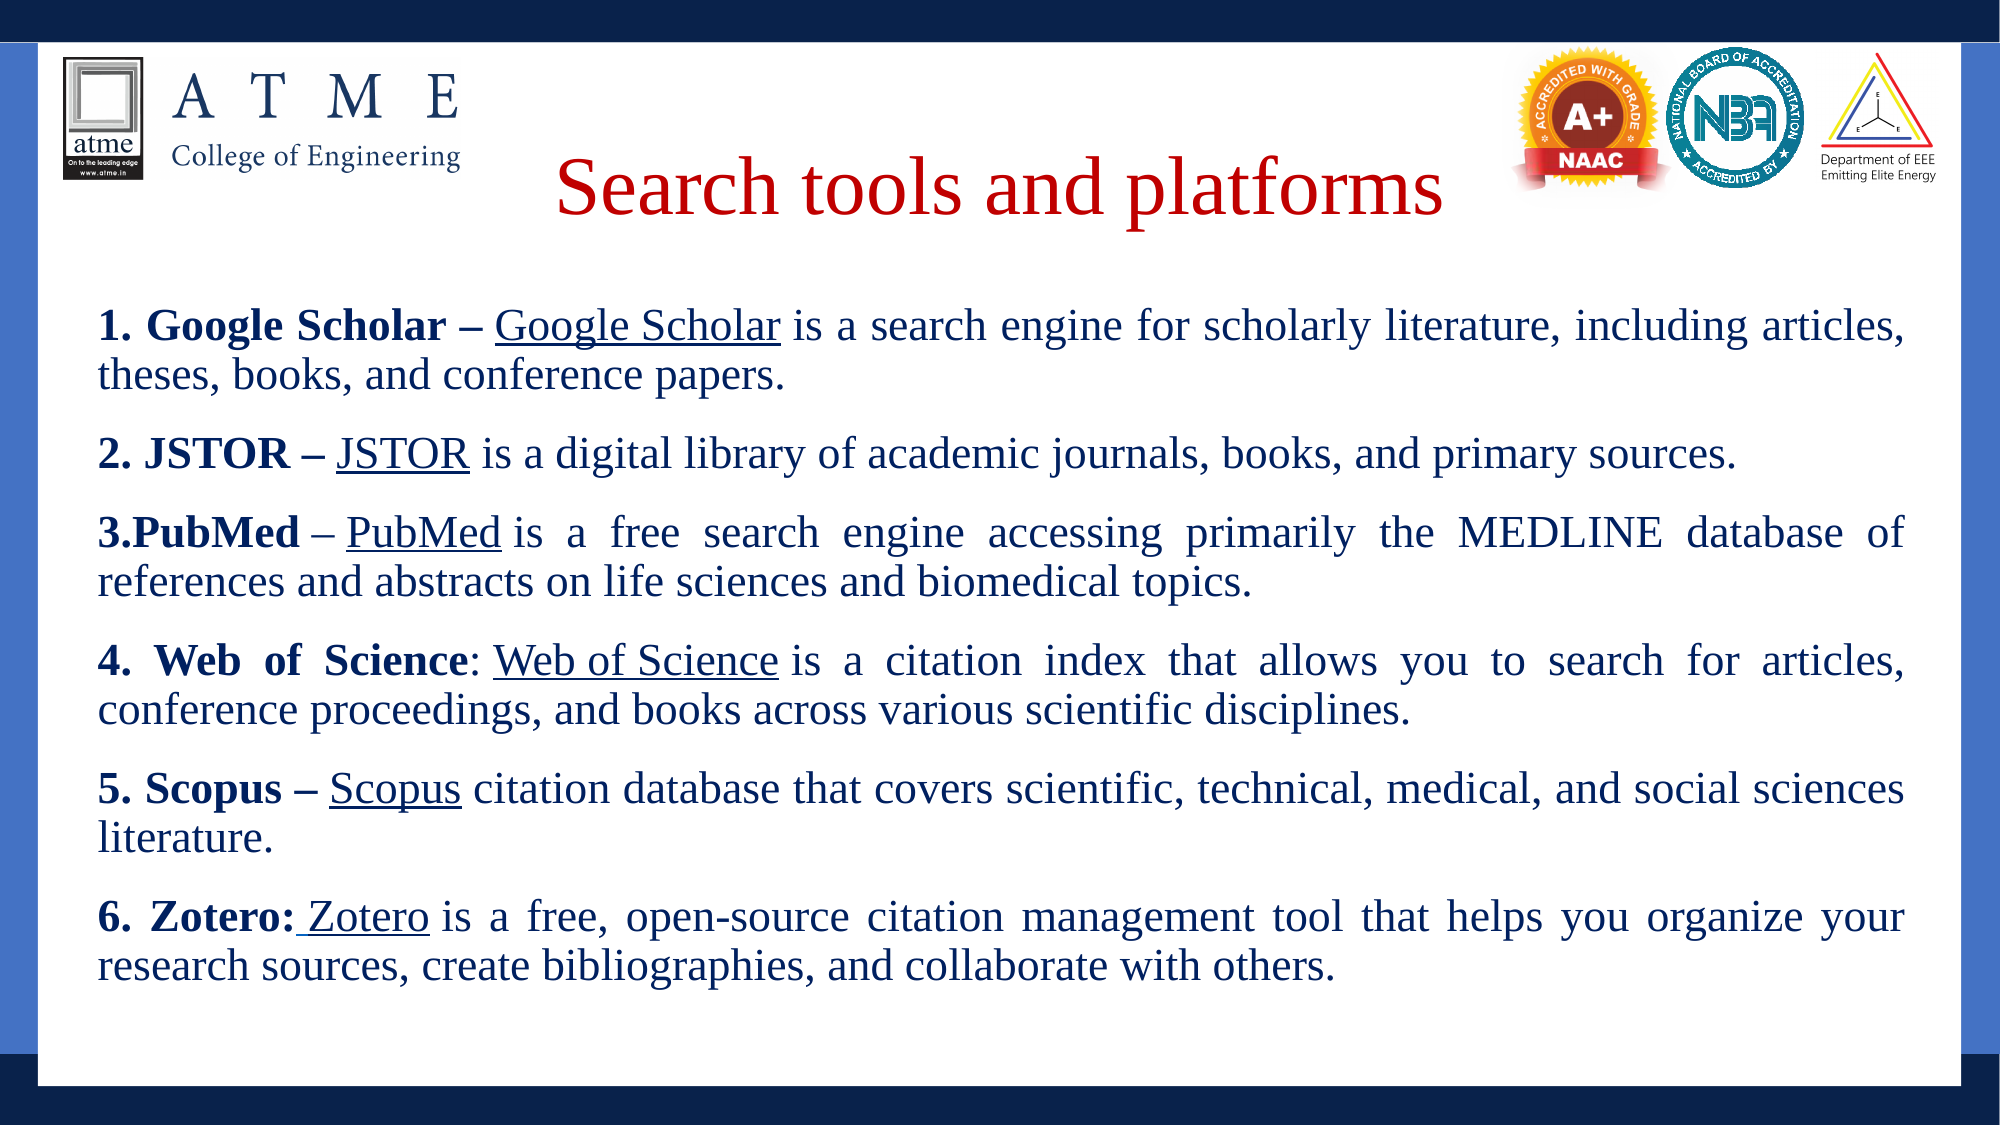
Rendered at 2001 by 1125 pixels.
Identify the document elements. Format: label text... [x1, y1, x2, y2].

picture [0, 0, 2000, 43]
picture [1815, 49, 1939, 184]
picture [63, 57, 461, 180]
list 1. Google Scholar – Google Scholar is a search engine for scholarly literature, including articles, theses, books, and conference papers. 2. JSTOR – JSTOR is a digital library of academic journals, books, and primary sources. 3.PubMed – PubMed is a free search engine accessing primarily the MEDLINE database of references and abstracts on life sciences and biomedical topics. 4. Web of Science: Web of Science is a citation index that allows you to search for articles, conference proceedings, and books across various scientific disciplines. 5. Scopus – Scopus citation database that covers scientific, technical, medical, and social sciences literature. 6. Zotero: Zotero is a free, open-source citation management tool that helps you organize your research sources, create bibliographies, and collaborate with others. [82, 293, 1922, 1061]
picture [1531, 60, 1651, 125]
picture [0, 1054, 2000, 1125]
picture [1666, 47, 1804, 188]
title Search tools and platforms [324, 125, 1675, 250]
